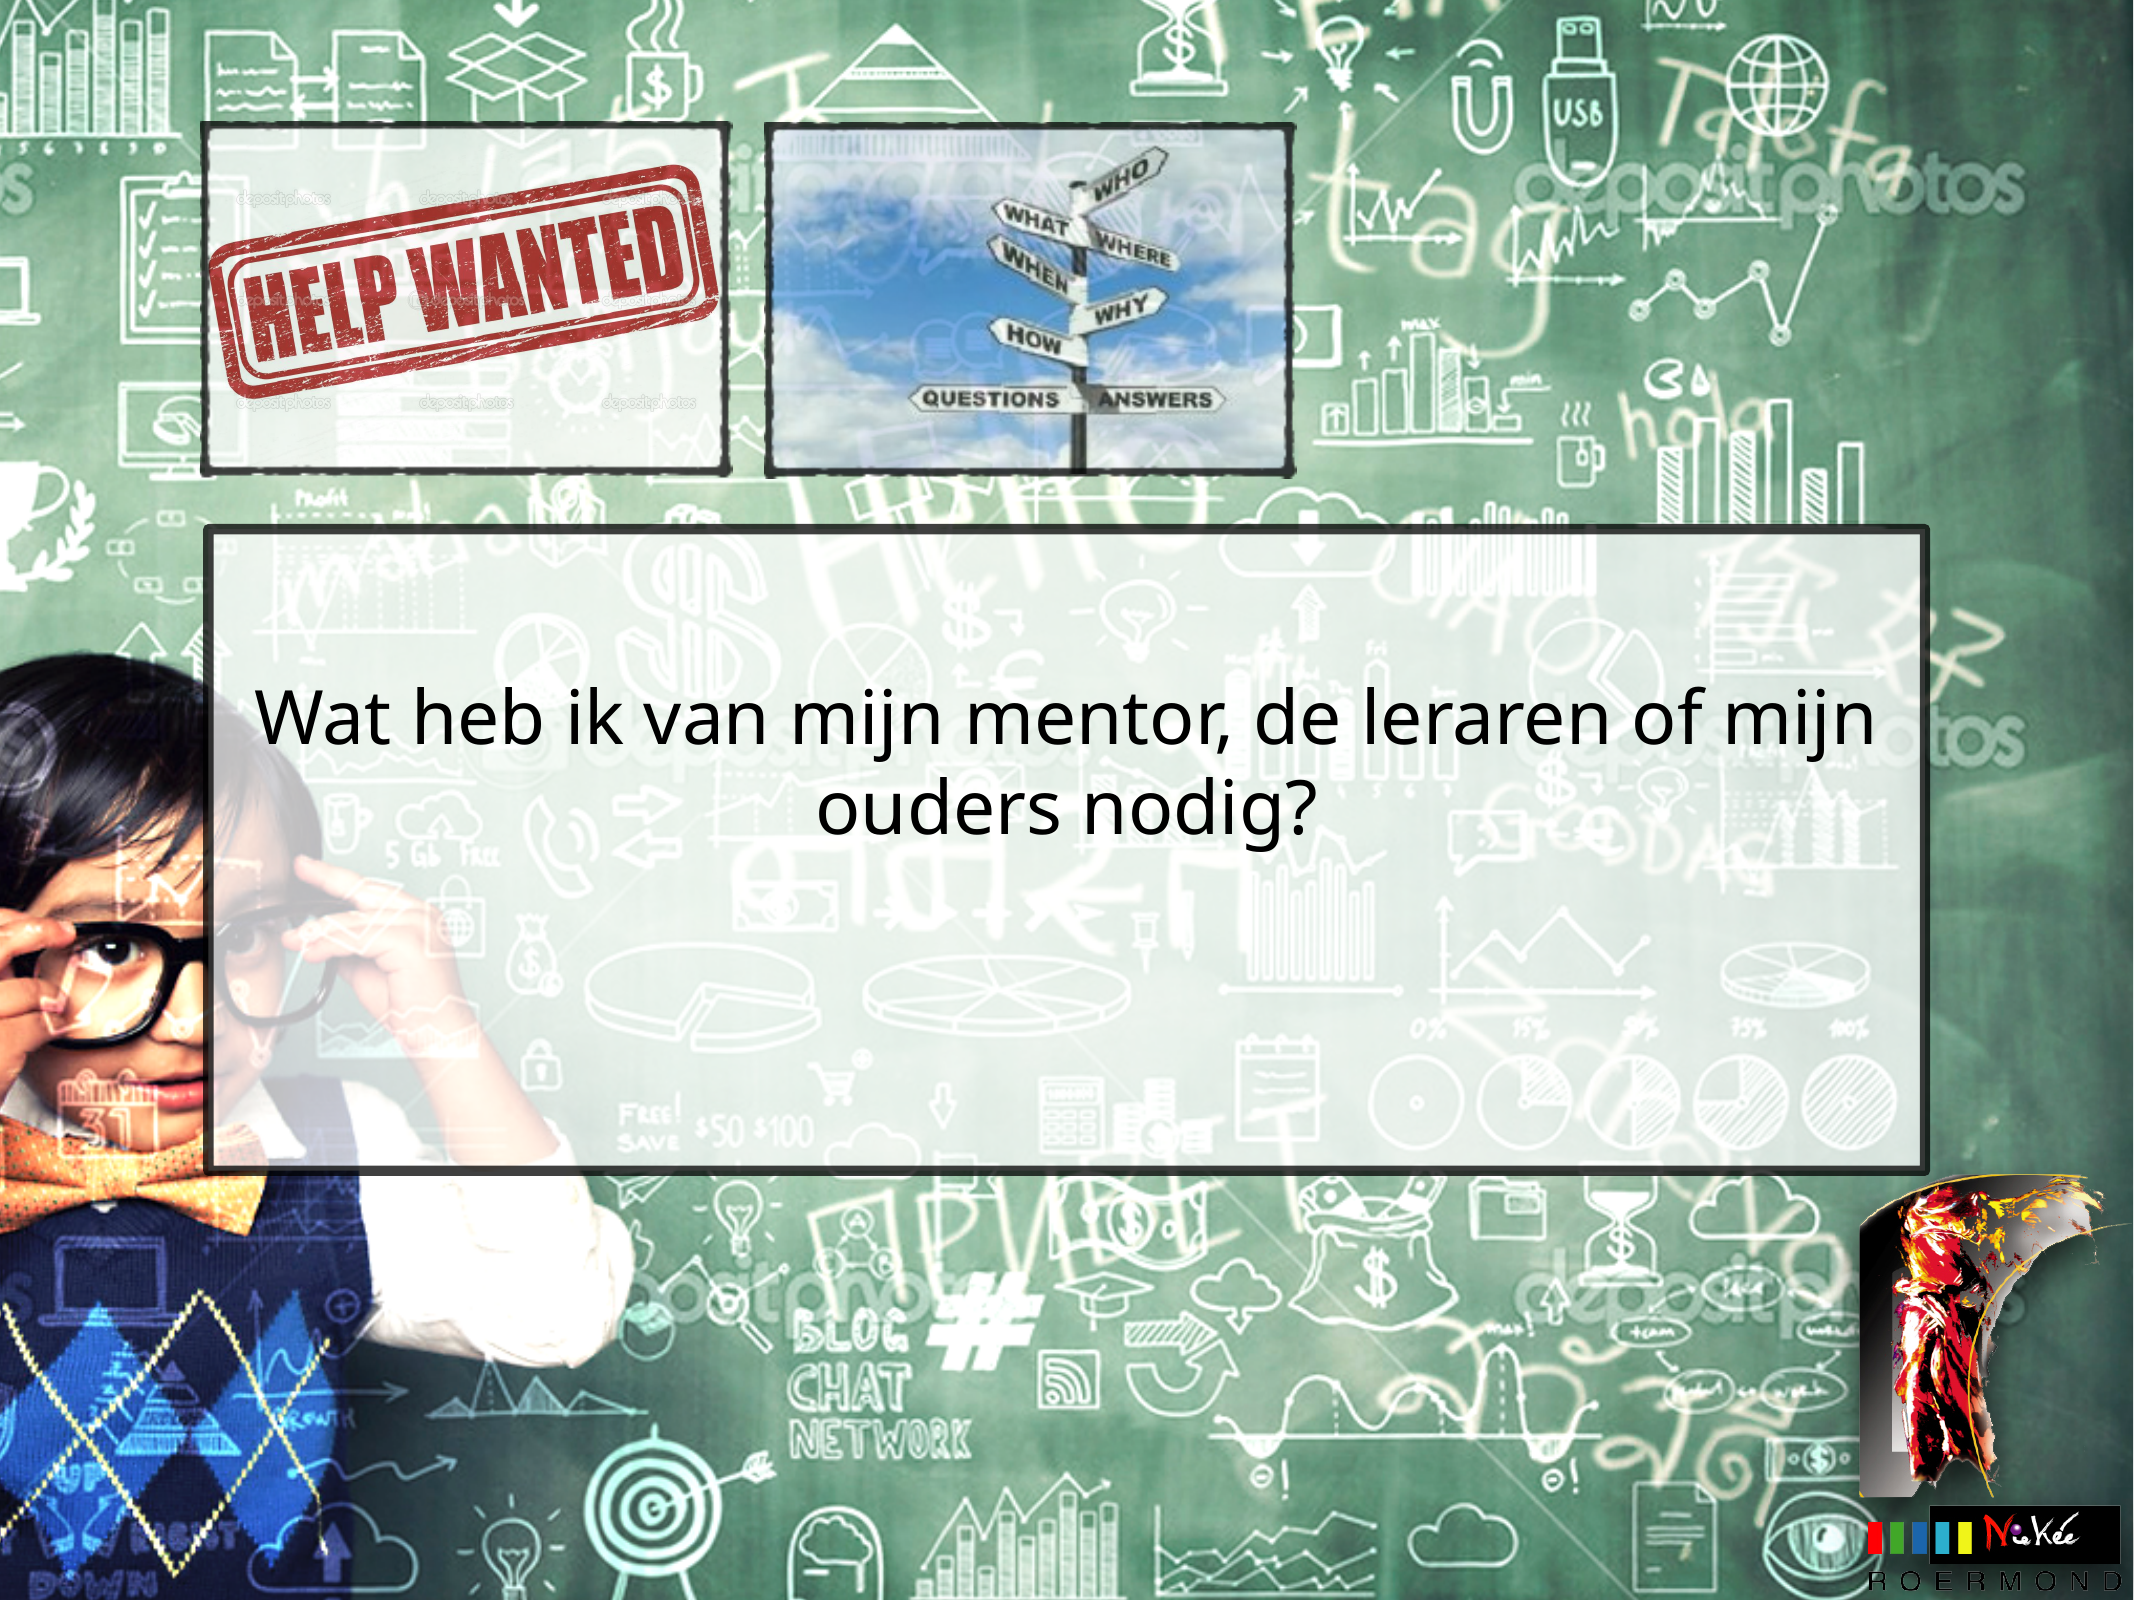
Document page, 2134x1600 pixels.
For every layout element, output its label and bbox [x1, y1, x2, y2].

text_box [764, 122, 1297, 479]
text_box [199, 121, 733, 481]
picture [0, 0, 2134, 1600]
